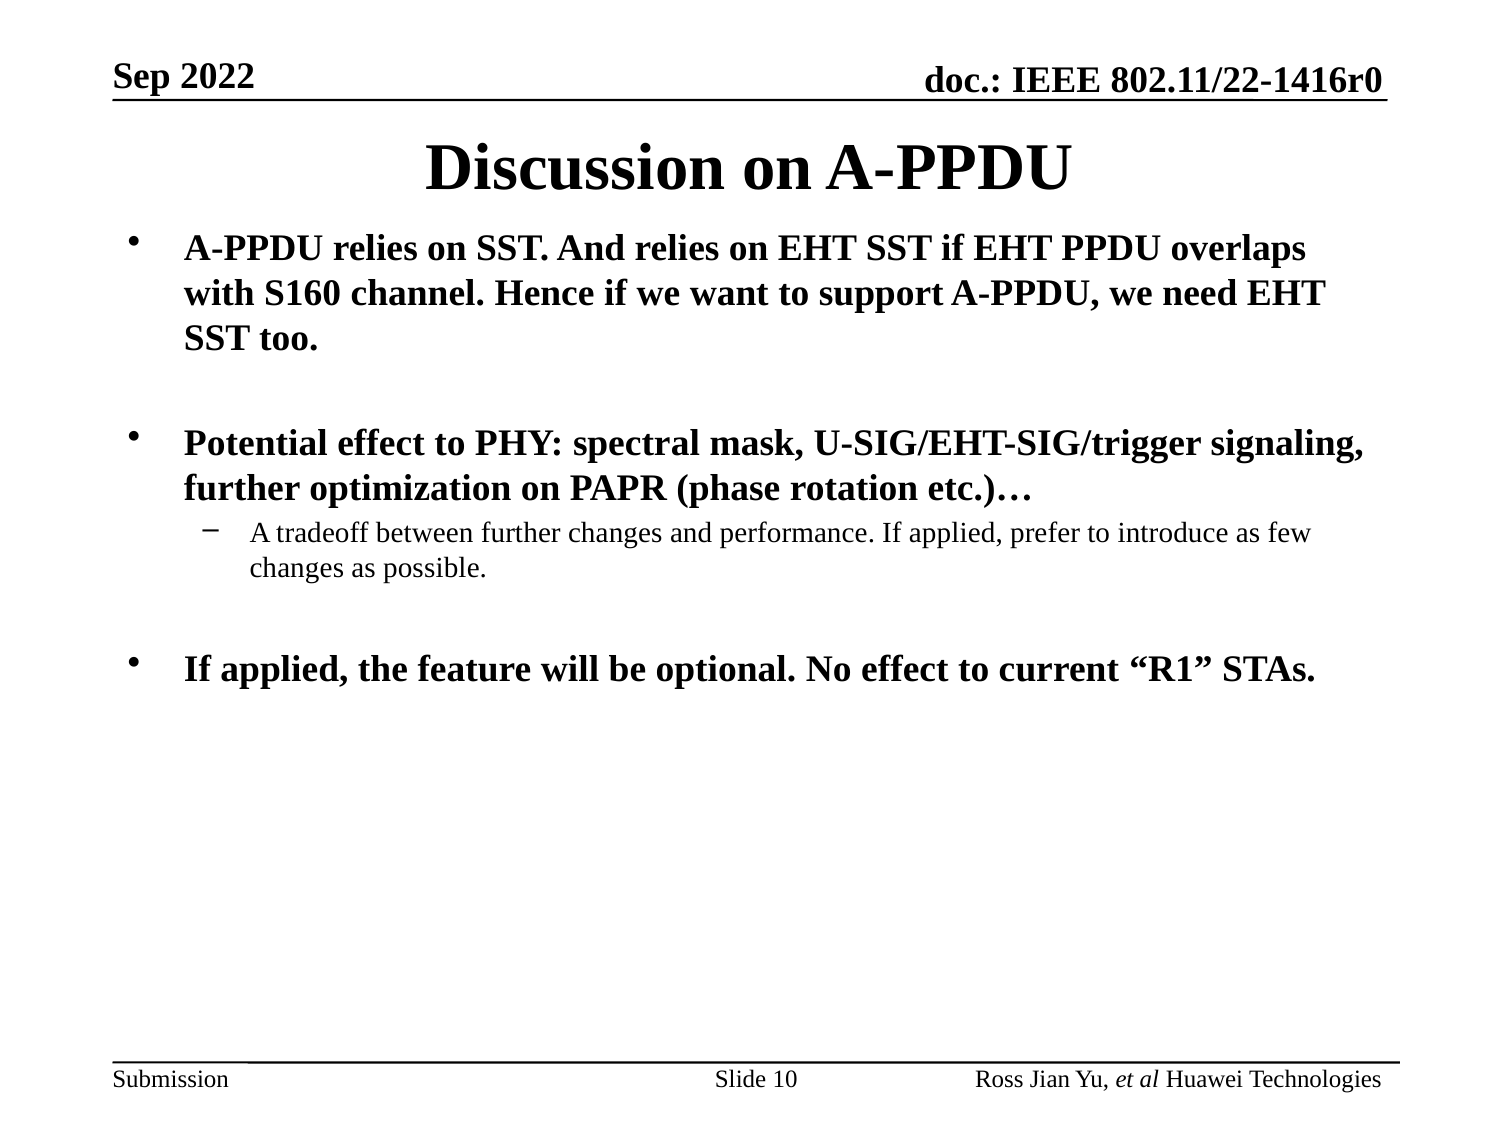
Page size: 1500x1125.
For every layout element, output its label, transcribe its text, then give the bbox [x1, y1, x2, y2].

title Discussion on A-PPDU [112, 112, 1388, 213]
list A-PPDU relies on SST. And relies on EHT SST if EHT PPDU overlaps with S160 channel. Hence if we want to support A-PPDU, we need EHT SST too. Potential effect to PHY: spectral mask, U-SIG/EHT-SIG/trigger signaling, further optimization on PAPR (phase rotation etc.)… A tradeoff between further changes and performance. If applied, prefer to introduce as few changes as possible. If applied, the feature will be optional. No effect to current “R1” STAs. [112, 215, 1388, 966]
slide_number Slide 10 [712, 1061, 800, 1093]
